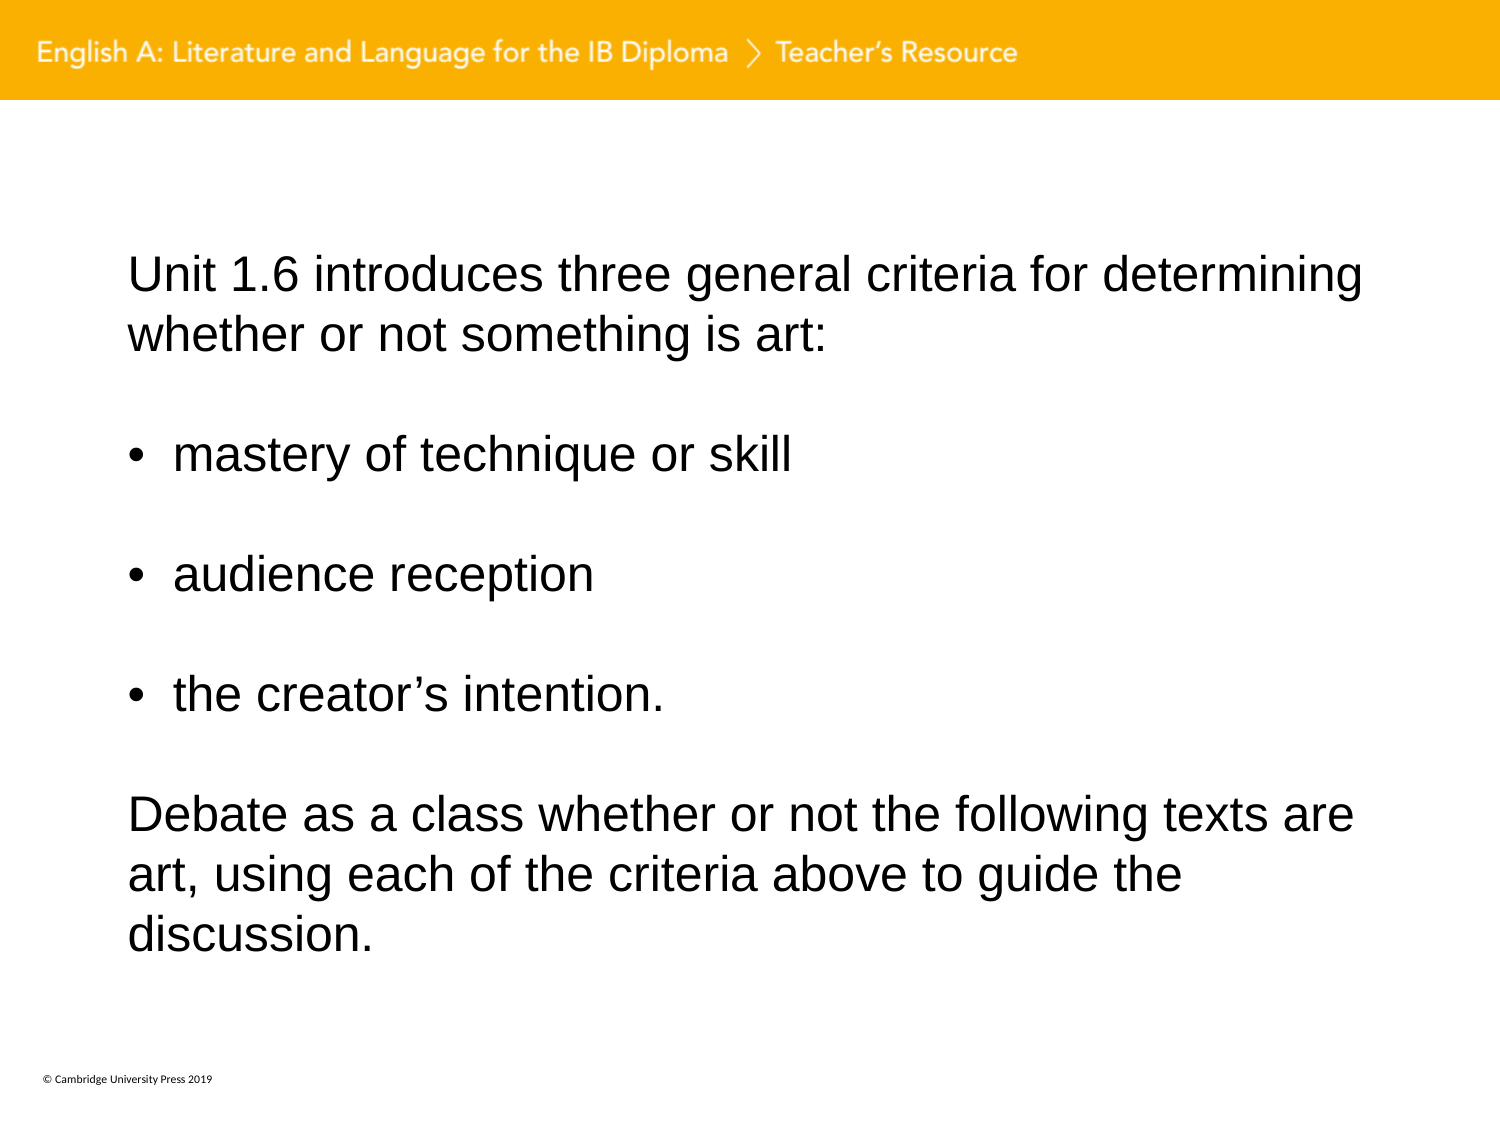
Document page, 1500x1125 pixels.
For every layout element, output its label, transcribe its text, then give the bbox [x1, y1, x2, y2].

subtitle © Cambridge University Press 2019 [27, 1063, 1388, 1093]
title Unit 1.6 introduces three general criteria for determining whether or not something is art: • mastery of technique or skill • audience reception • the creator’s intention. Debate as a class whether or not the following texts are art, using each of the criteria above to guide the discussion. [112, 201, 1388, 1001]
picture [0, 0, 1500, 101]
